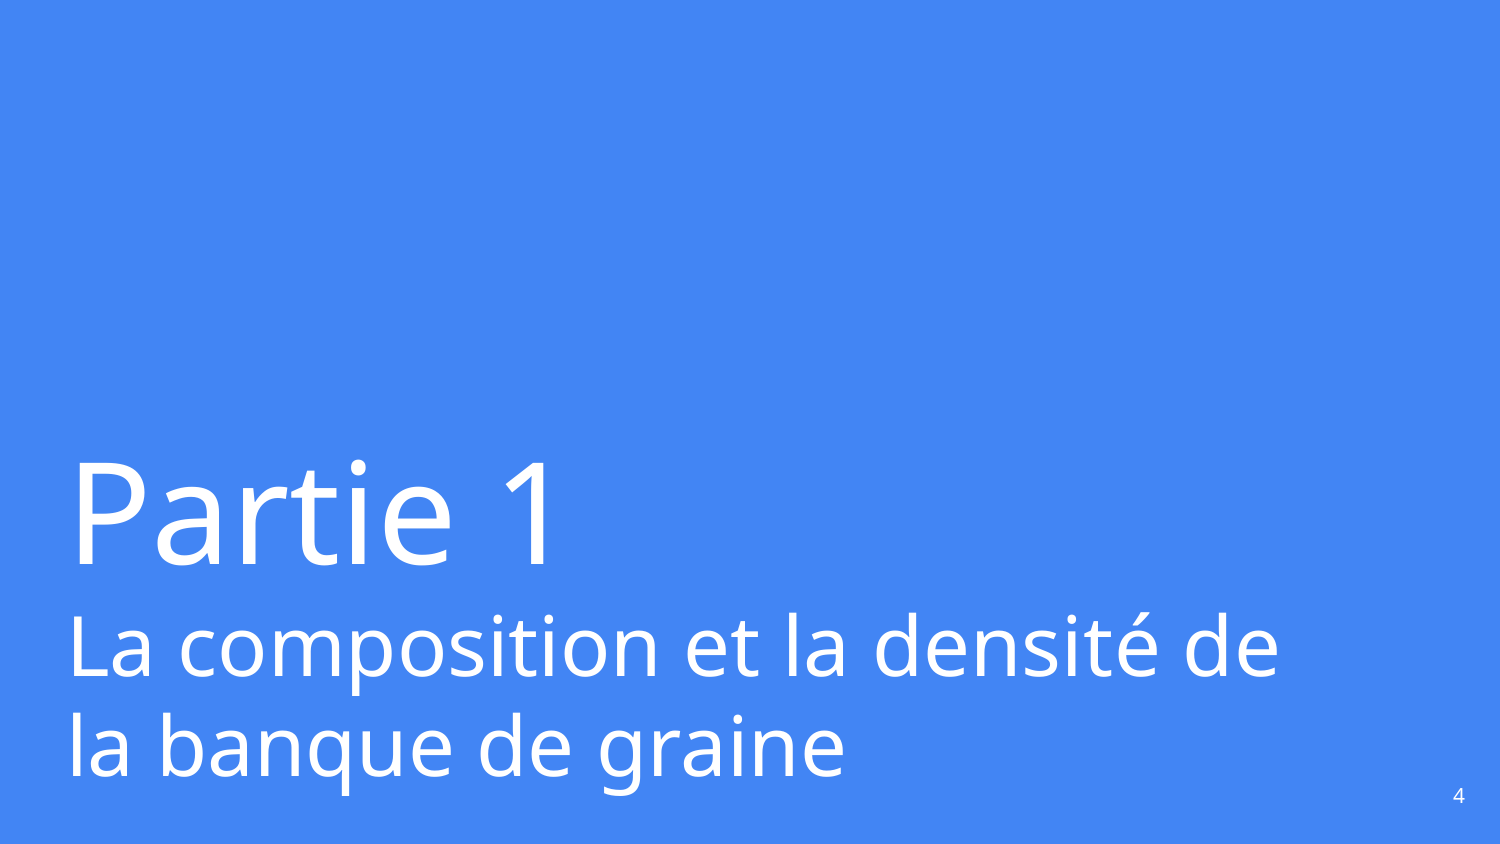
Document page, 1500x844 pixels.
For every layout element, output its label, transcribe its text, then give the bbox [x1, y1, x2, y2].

slide_number 4 [1389, 764, 1480, 830]
title Partie 1 La composition et la densité de la banque de graine [51, 406, 1383, 809]
